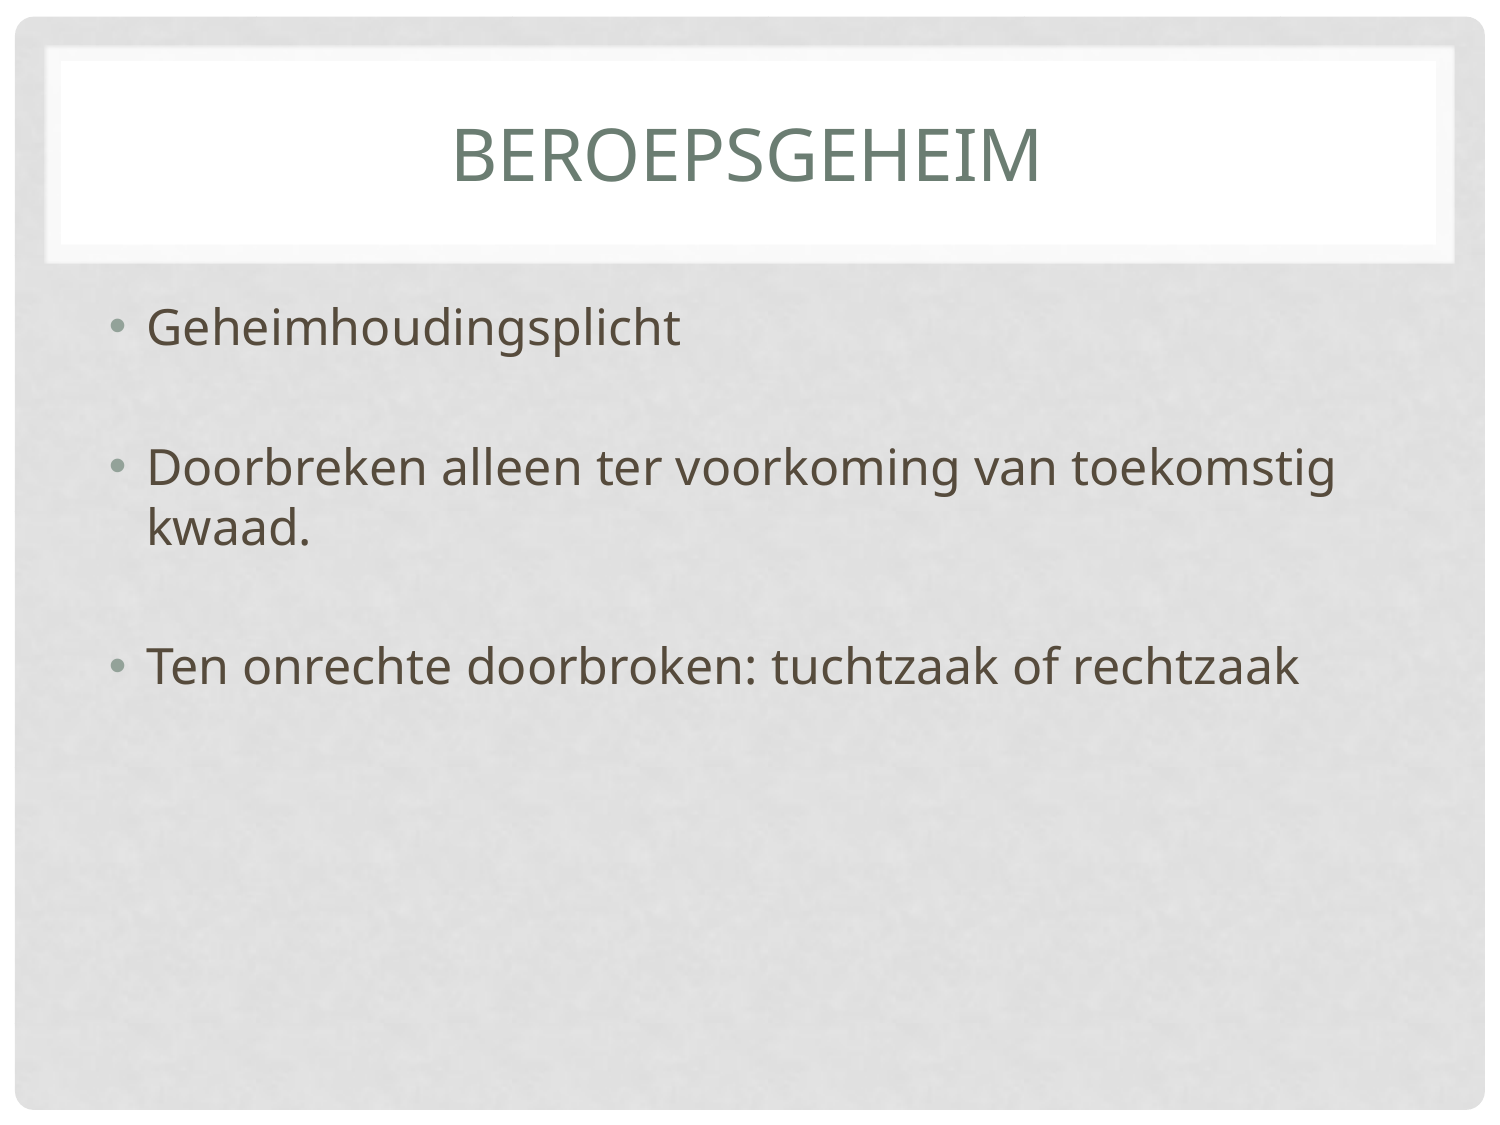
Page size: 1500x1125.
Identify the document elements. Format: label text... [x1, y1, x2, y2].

title Beroepsgeheim [69, 66, 1425, 238]
list Geheimhoudingsplicht Doorbreken alleen ter voorkoming van toekomstig kwaad. Ten onrechte doorbroken: tuchtzaak of rechtzaak [75, 287, 1425, 1005]
